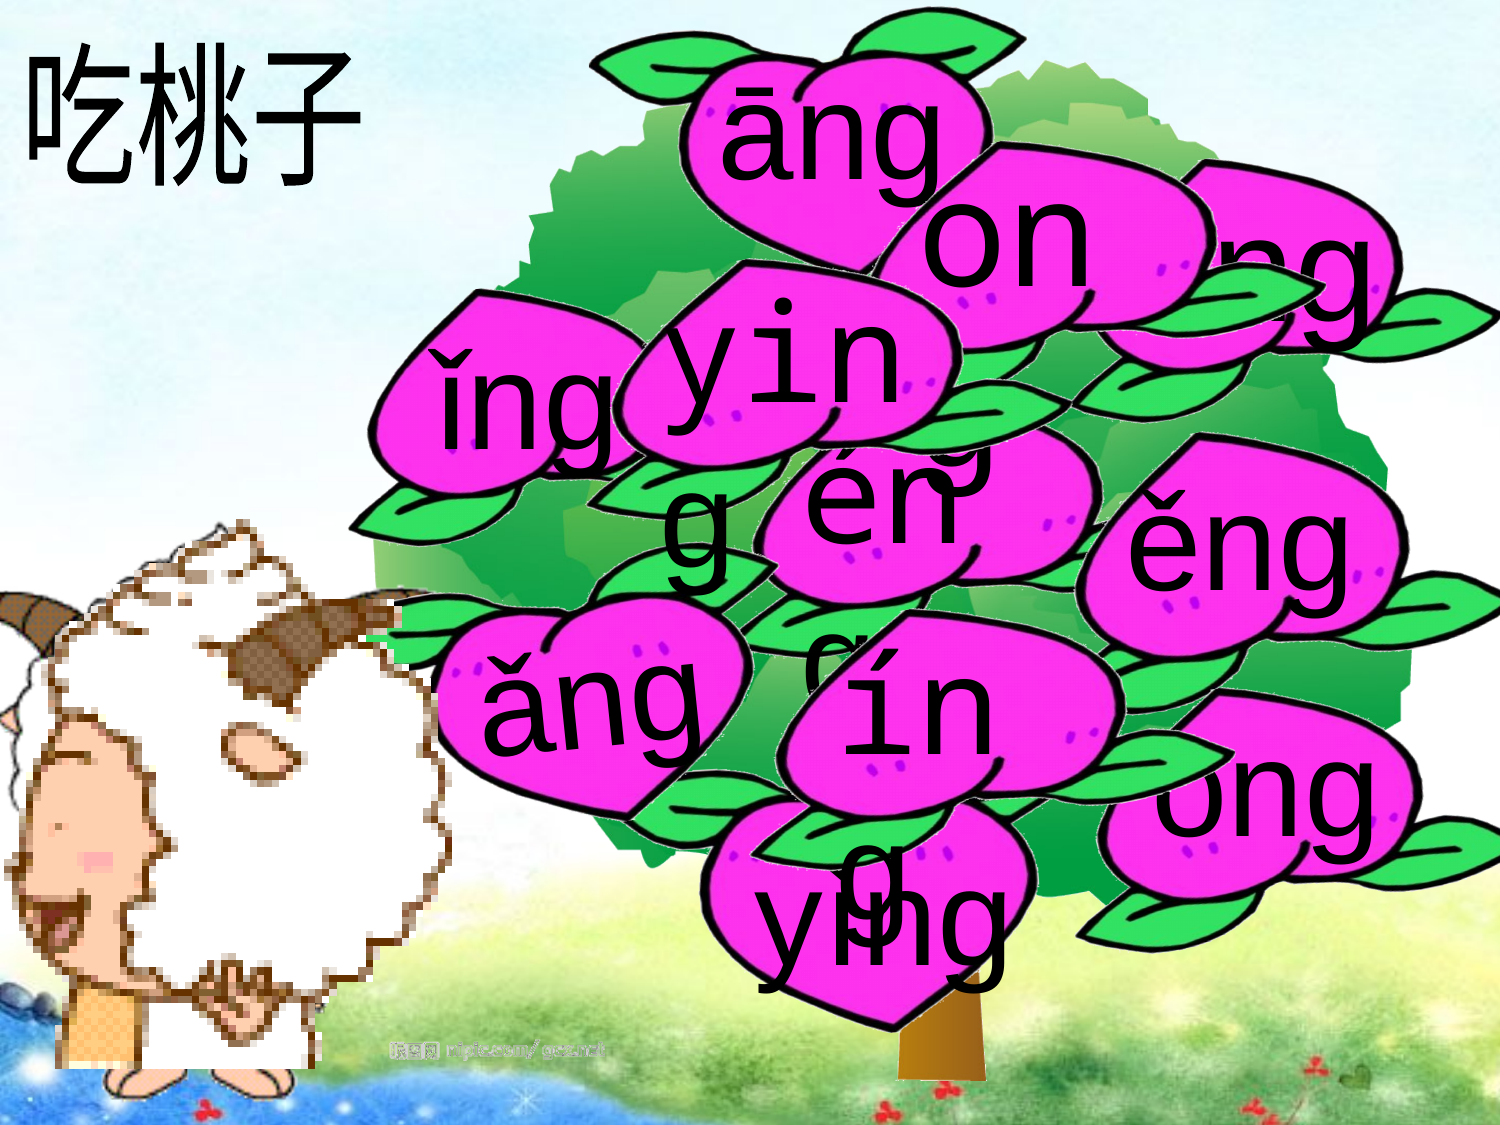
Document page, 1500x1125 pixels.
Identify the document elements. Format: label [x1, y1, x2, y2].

text_box [726, 597, 1223, 841]
text_box [562, 247, 1059, 491]
text_box [593, 12, 1188, 246]
text_box [816, 128, 1314, 374]
text_box [702, 498, 1022, 596]
text_box [1063, 148, 1489, 398]
picture [0, 0, 1500, 1125]
text_box [1063, 406, 1200, 419]
text_box [1051, 677, 1500, 926]
text_box [608, 838, 1081, 1036]
text_box [324, 278, 557, 490]
text_box [565, 498, 751, 522]
text_box [565, 562, 798, 829]
text_box [1027, 420, 1500, 675]
